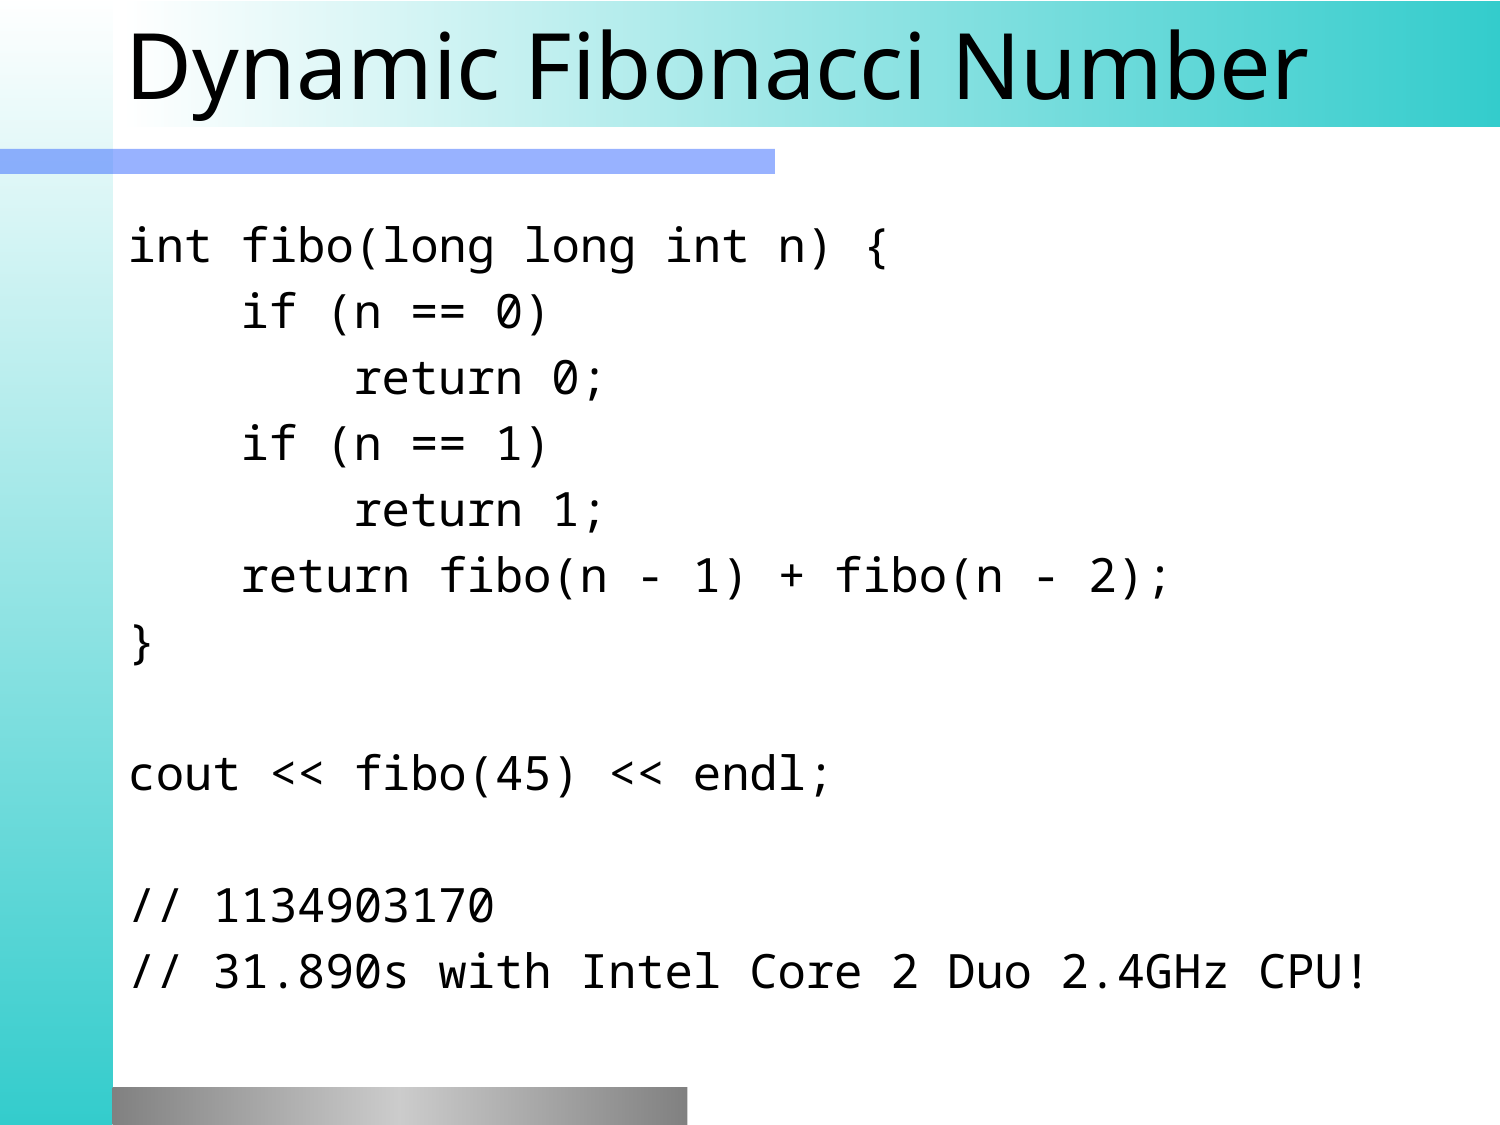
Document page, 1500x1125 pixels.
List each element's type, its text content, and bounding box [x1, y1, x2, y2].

list int fibo(long long int n) { if (n == 0) return 0; if (n == 1) return 1; return fibo(n - 1) + fibo(n - 2); } cout << fibo(45) << endl; // 1134903170 // 31.890s with Intel Core 2 Duo 2.4GHz CPU! [112, 207, 1388, 1073]
title Dynamic Fibonacci Number [110, 0, 1500, 126]
